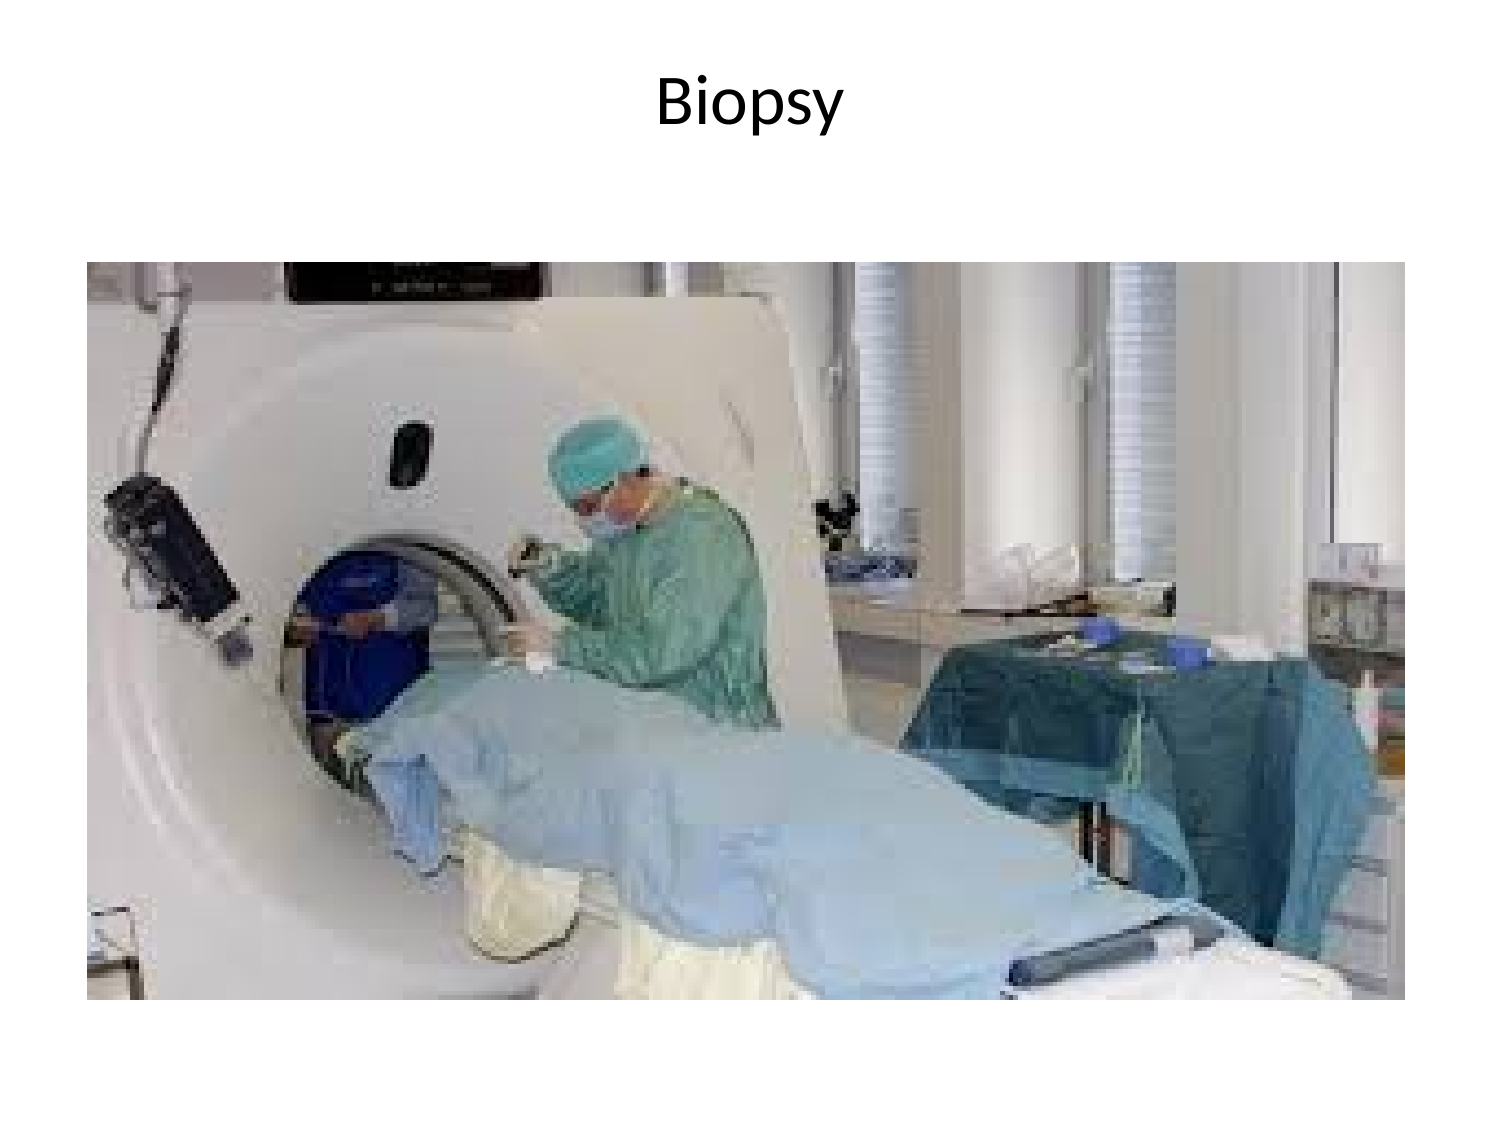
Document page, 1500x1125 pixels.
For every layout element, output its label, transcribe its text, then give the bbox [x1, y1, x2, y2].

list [87, 262, 1405, 1001]
title Biopsy [75, 45, 1425, 233]
